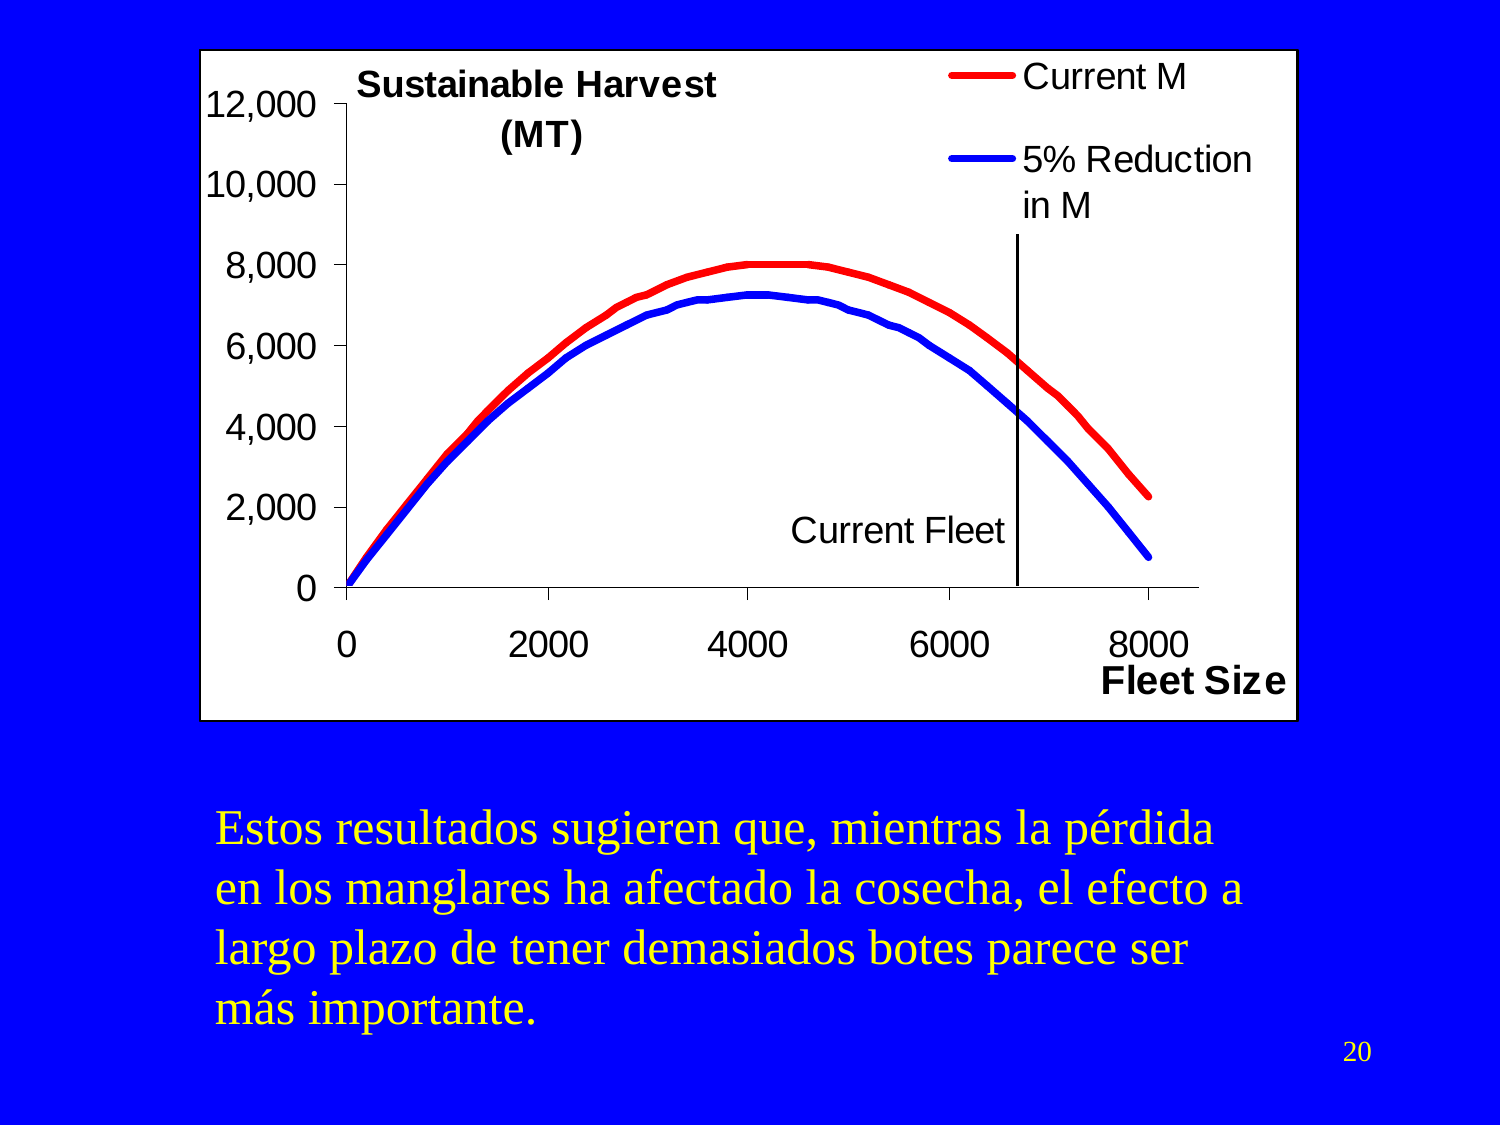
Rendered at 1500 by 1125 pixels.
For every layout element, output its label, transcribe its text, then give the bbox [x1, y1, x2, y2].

text_box Estos resultados sugieren que, mientras la pérdida en los manglares ha afectado la cosecha, el efecto a largo plazo de tener demasiados botes parece ser más importante. [200, 787, 1275, 1043]
slide_number 20 [1074, 1024, 1388, 1101]
picture [187, 37, 1313, 735]
